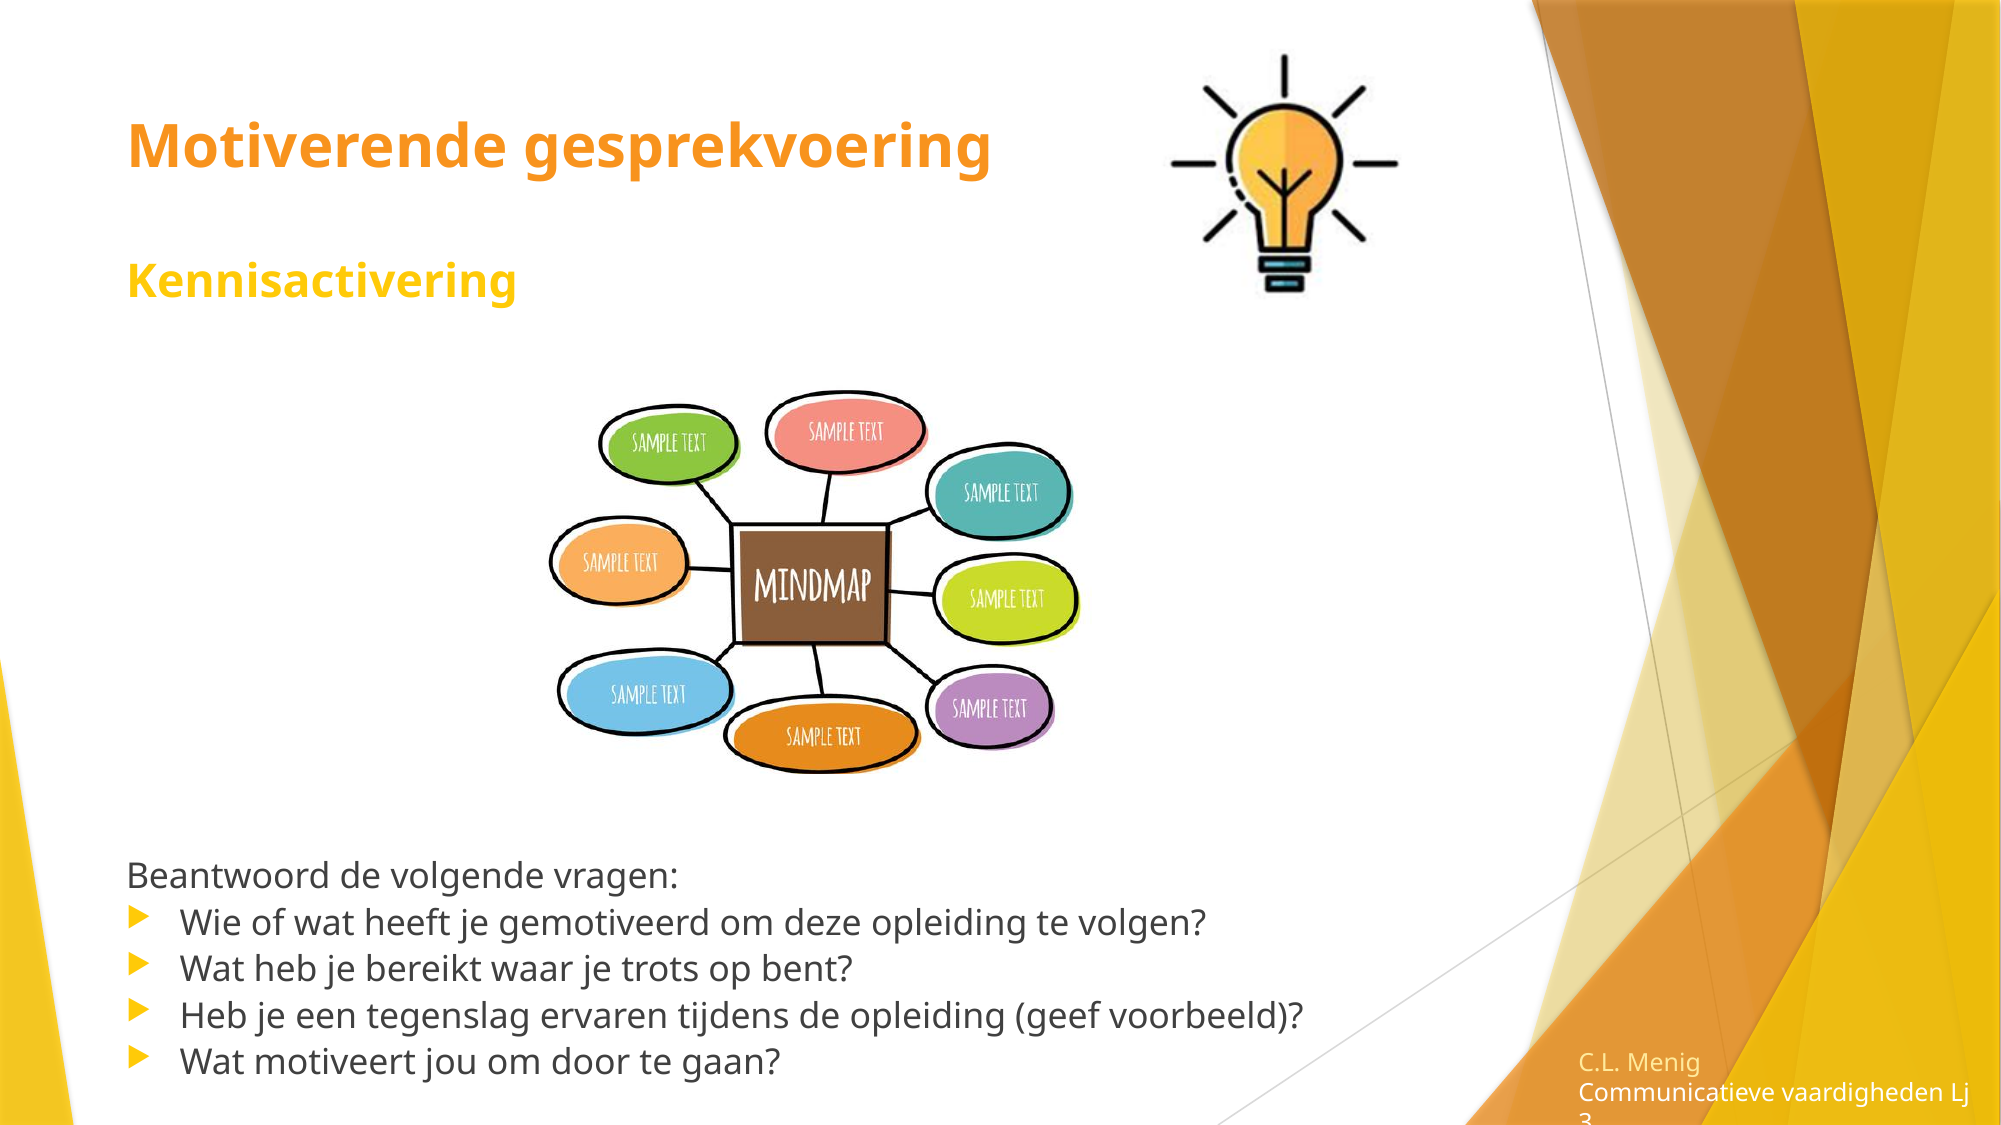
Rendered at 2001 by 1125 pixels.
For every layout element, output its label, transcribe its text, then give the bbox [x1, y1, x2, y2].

picture [1144, 28, 1426, 306]
picture [540, 378, 1093, 775]
title Motiverende gesprekvoering Kennisactivering [111, 99, 1522, 317]
text_box C.L. Menig Communicatieve vaardigheden Lj 3 [1563, 1038, 2000, 1125]
list Beantwoord de volgende vragen: Wie of wat heeft je gemotiveerd om deze opleiding te volgen? Wat heb je bereikt waar je trots op bent? Heb je een tegenslag ervaren tijdens de opleiding (geef voorbeeld)? Wat motiveert jou om door te gaan? [111, 378, 1522, 1096]
